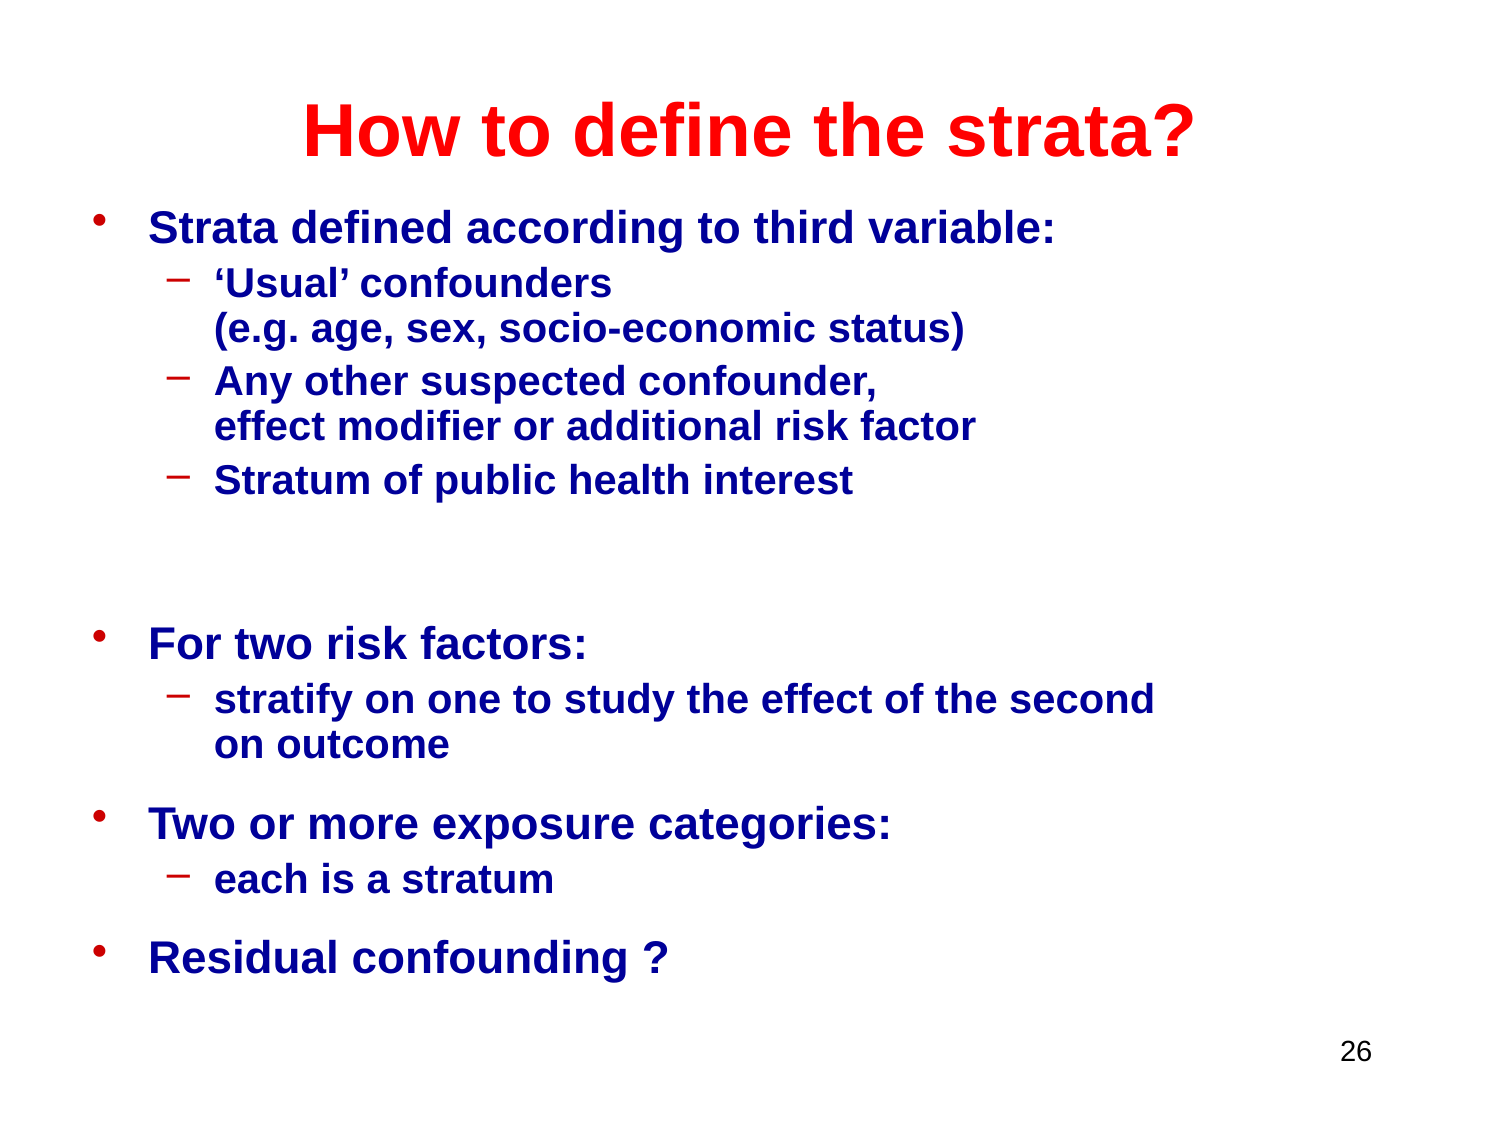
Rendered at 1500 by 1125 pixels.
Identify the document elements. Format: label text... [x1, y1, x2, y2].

slide_number 26 [1074, 1048, 1388, 1100]
list Strata defined according to third variable: ‘Usual’ confounders (e.g. age, sex, socio-economic status) Any other suspected confounder, effect modifier or additional risk factor Stratum of public health interest For two risk factors: stratify on one to study the effect of the second on outcome Two or more exposure categories: each is a stratum Residual confounding ? [76, 196, 1449, 1048]
title How to define the strata? [74, 32, 1426, 221]
